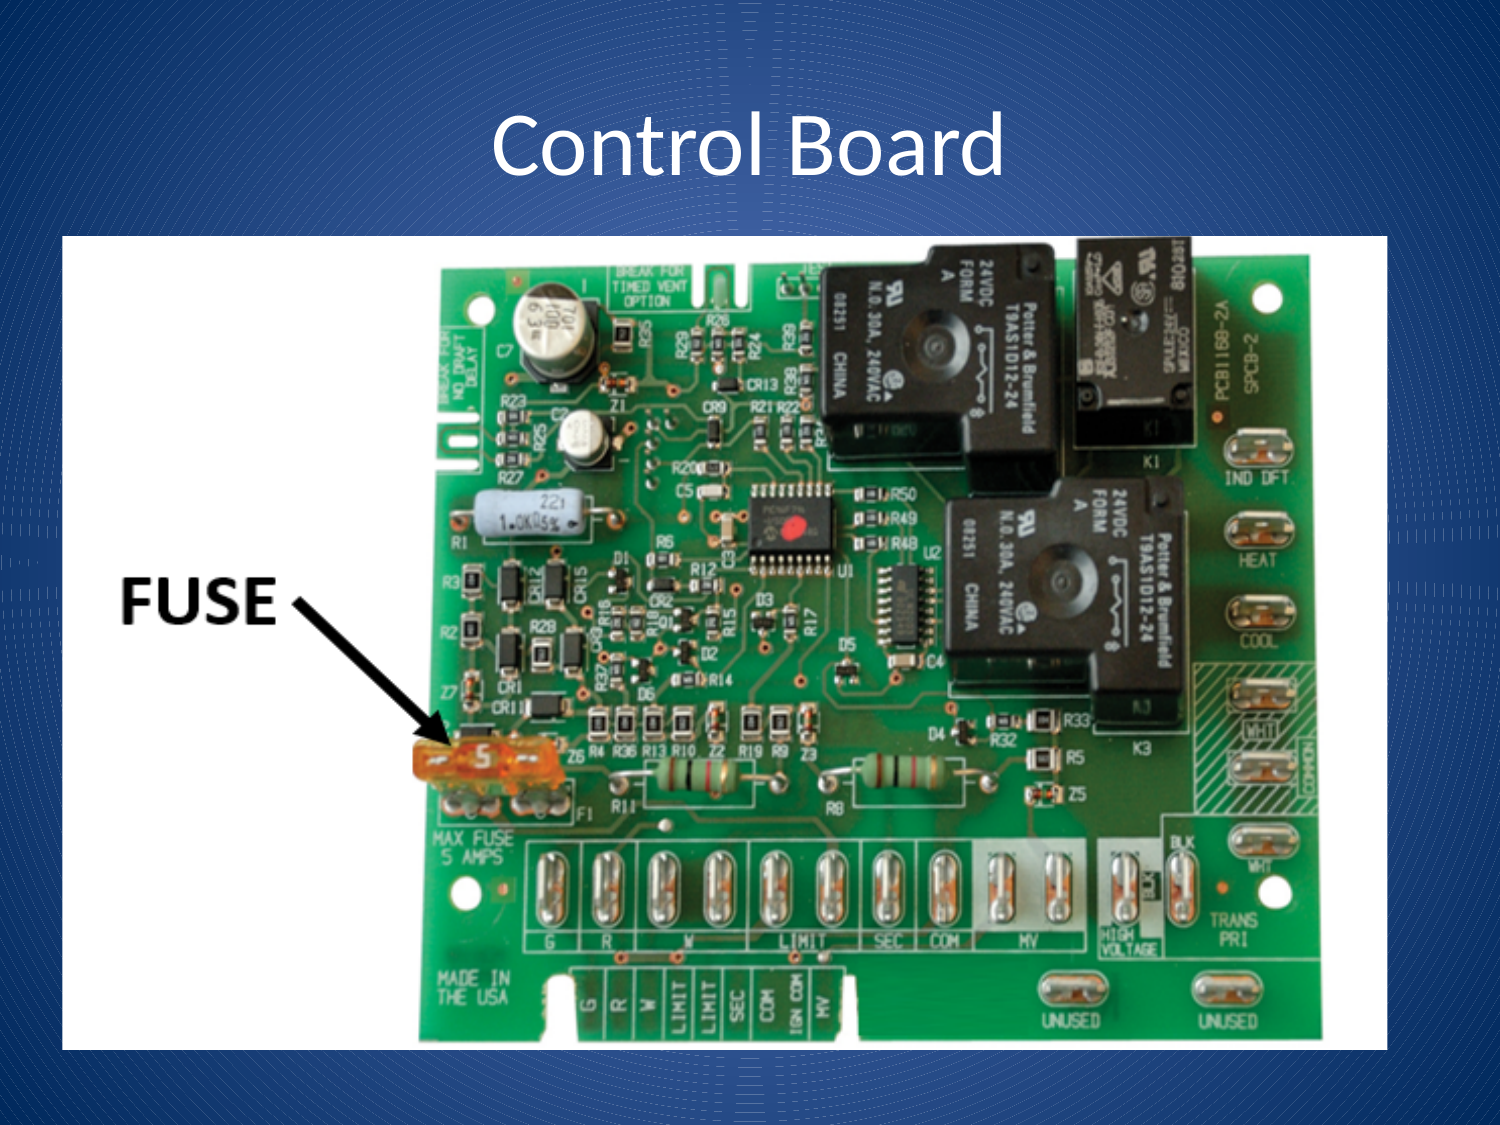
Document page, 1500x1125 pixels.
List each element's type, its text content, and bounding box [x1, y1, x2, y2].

picture [62, 236, 1388, 1051]
title Control Board [75, 45, 1425, 233]
